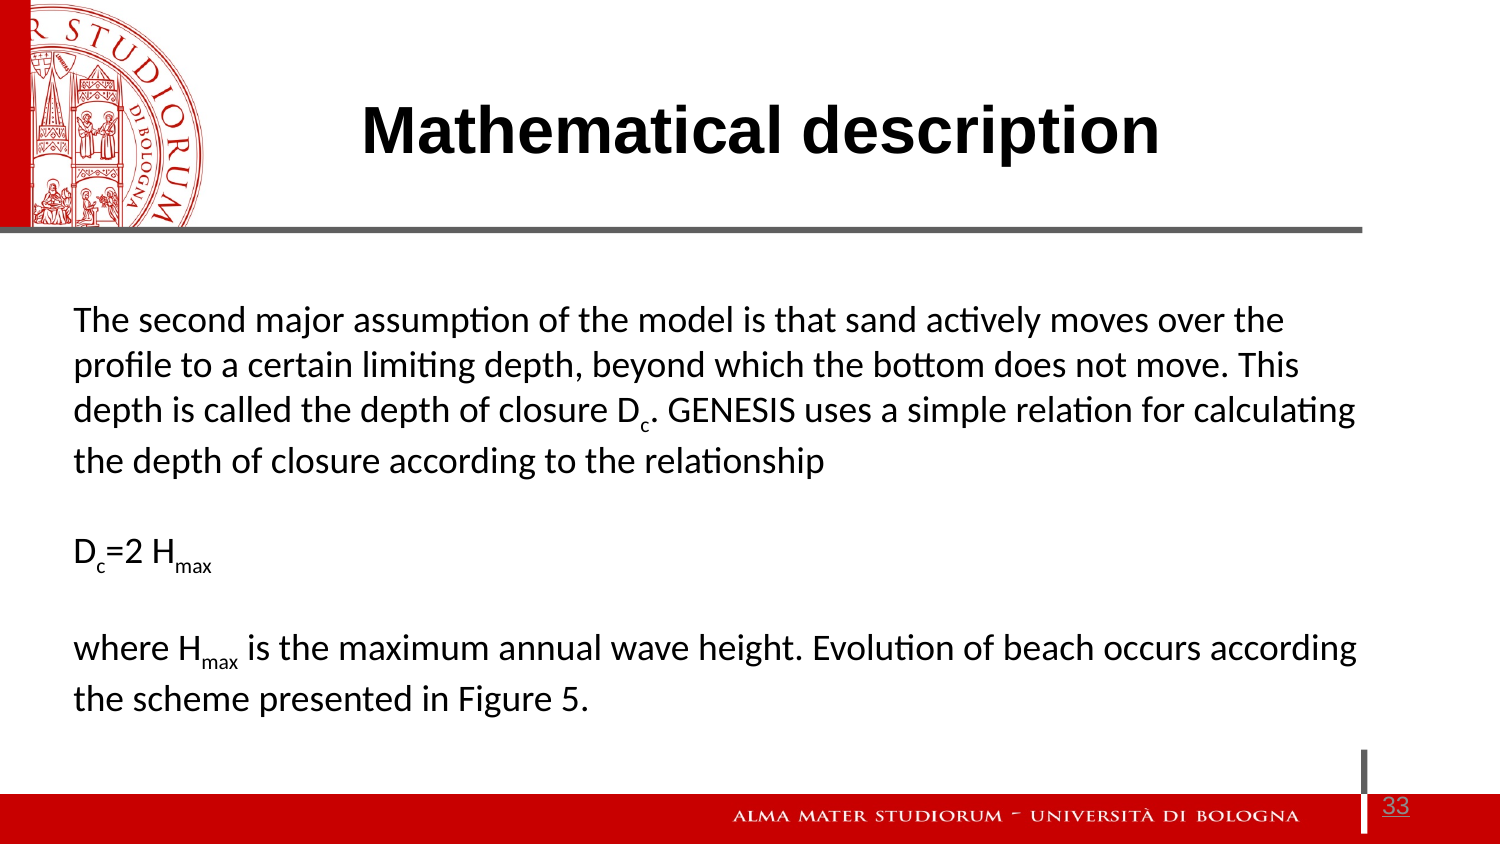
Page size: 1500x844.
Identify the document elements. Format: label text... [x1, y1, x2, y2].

text_box The second major assumption of the model is that sand actively moves over the profile to a certain limiting depth, beyond which the bottom does not move. This depth is called the depth of closure Dc. GENESIS uses a simple relation for calculating the depth of closure according to the relationship Dc=2 Hmax where Hmax is the maximum annual wave height. Evolution of beach occurs according the scheme presented in Figure 5. [58, 287, 1383, 726]
picture [31, 0, 211, 226]
text_box Mathematical description [194, 79, 1329, 174]
picture [0, 794, 1500, 844]
slide_number 33 [1074, 782, 1425, 827]
